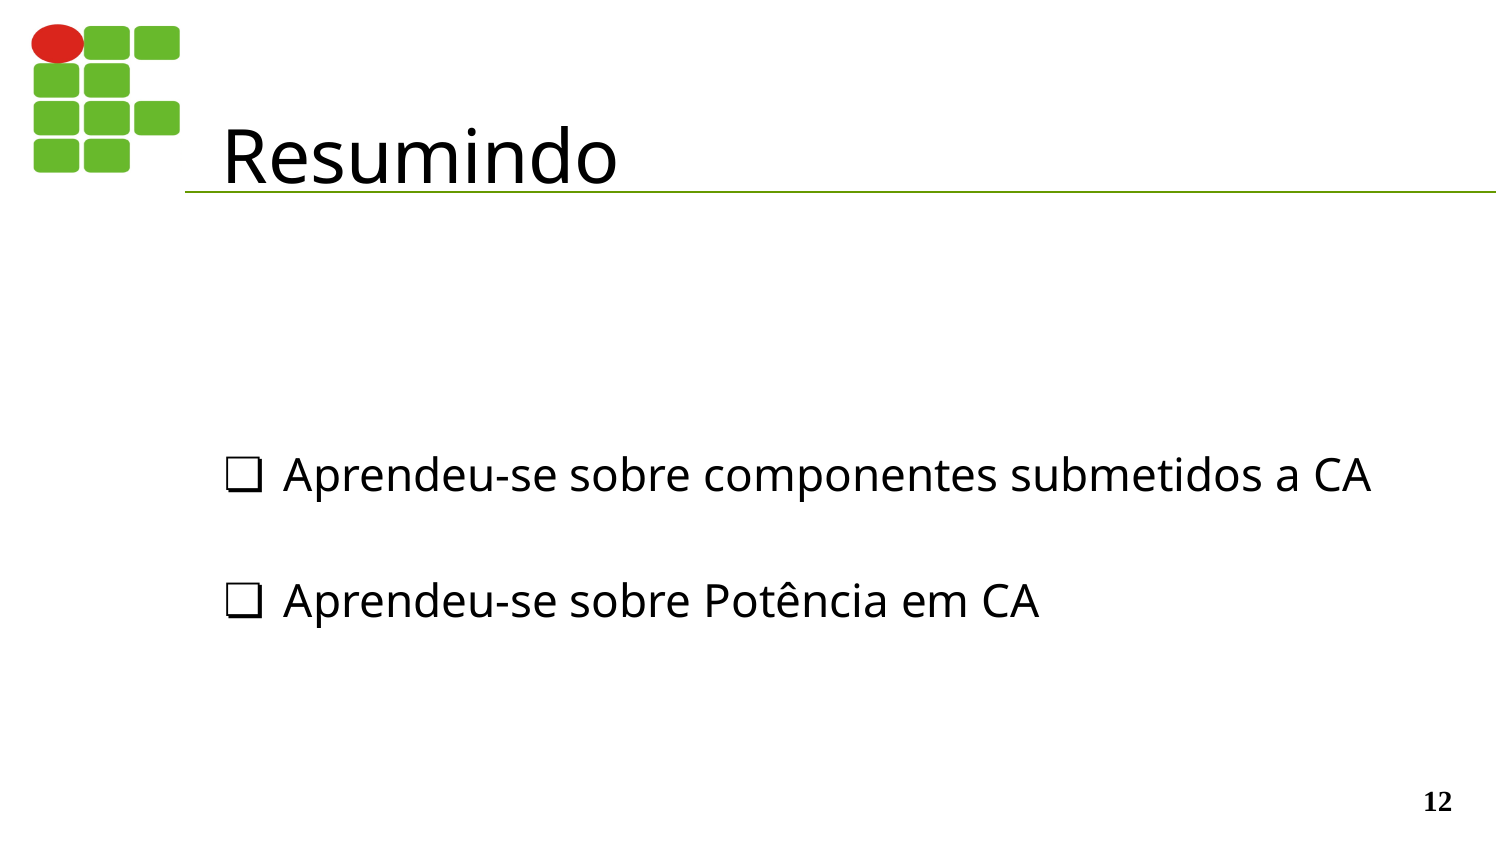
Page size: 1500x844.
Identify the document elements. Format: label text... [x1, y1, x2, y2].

picture [29, 23, 182, 174]
text_box Aprendeu-se sobre componentes submetidos a CA Aprendeu-se sobre Potência em CA [193, 248, 1469, 769]
text_box ‹#› [1155, 769, 1468, 825]
title Resumindo [206, 26, 1468, 207]
